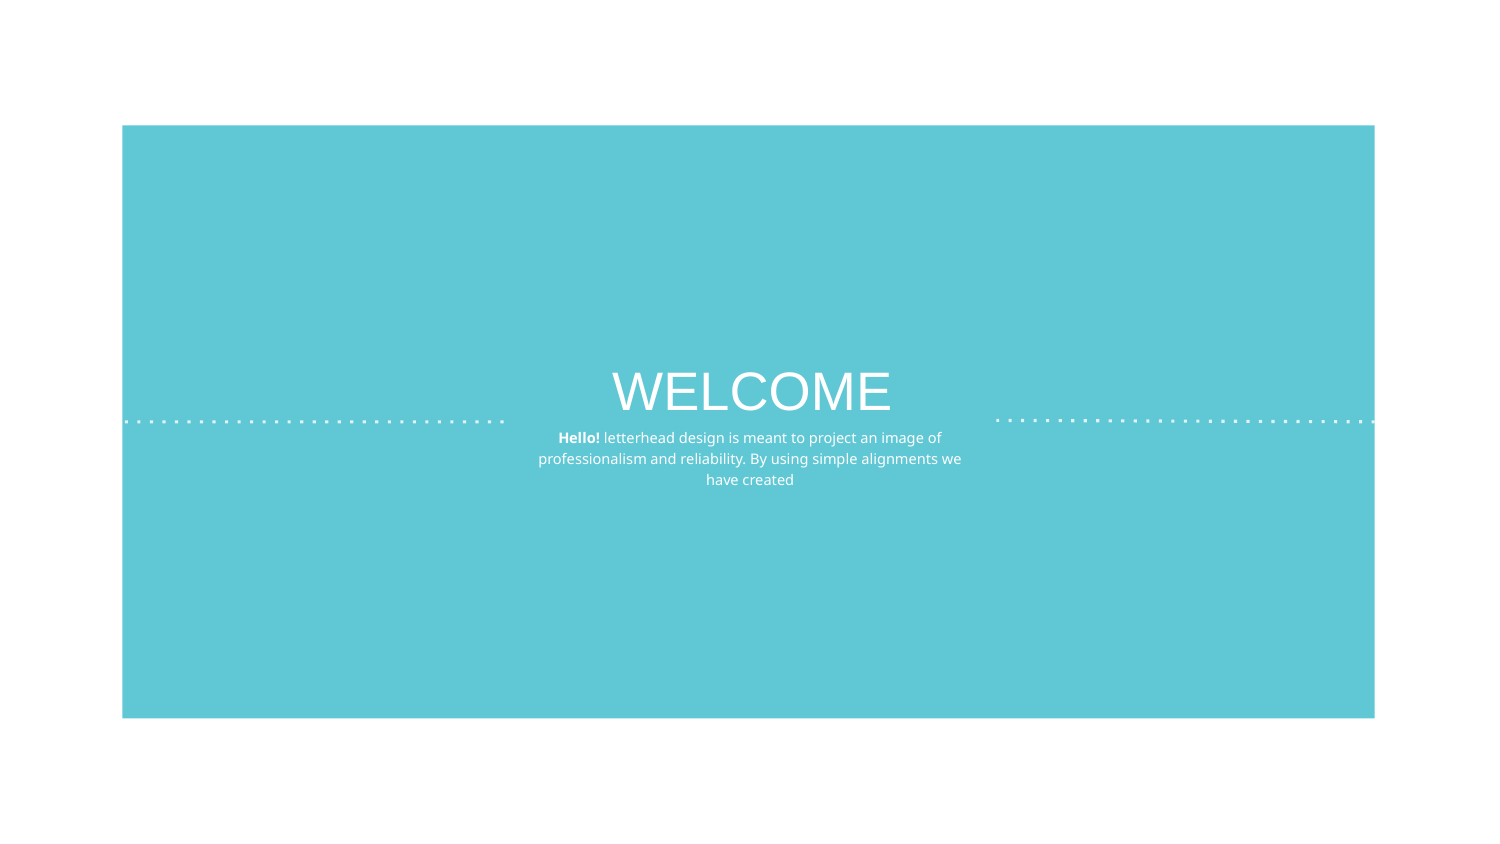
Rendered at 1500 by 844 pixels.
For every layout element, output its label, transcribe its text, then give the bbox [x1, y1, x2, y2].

text_box [0, 0, 1500, 844]
text_box Hello! letterhead design is meant to project an image of professionalism and reliability. By using simple alignments we have created [537, 419, 963, 494]
text_box WELCOME [586, 350, 919, 428]
text_box [122, 125, 1375, 719]
